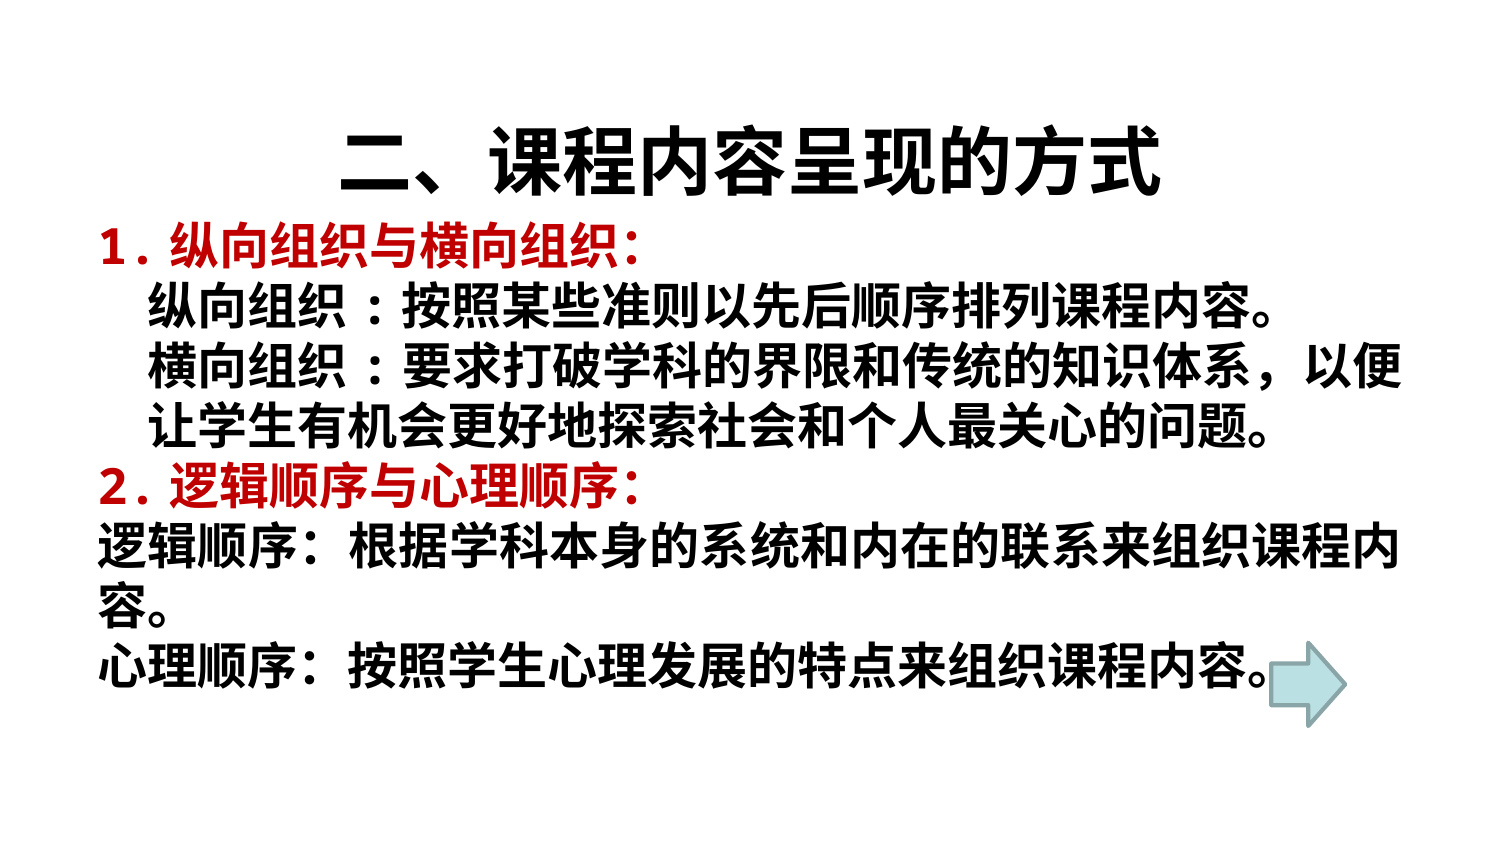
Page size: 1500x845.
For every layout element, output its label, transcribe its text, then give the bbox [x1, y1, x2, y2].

text_box [1269, 640, 1347, 728]
list 二、课程内容呈现的方式 1.纵向组织与横向组织： 纵向组织:按照某些准则以先后顺序排列课程内容。 横向组织:要求打破学科的界限和传统的知识体系，以便让学生有机会更好地探索社会和个人最关心的问题。 2.逻辑顺序与心理顺序： 逻辑顺序：根据学科本身的系统和内在的联系来组织课程内容。 心理顺序：按照学生心理发展的特点来组织课程内容。 [82, 106, 1418, 797]
